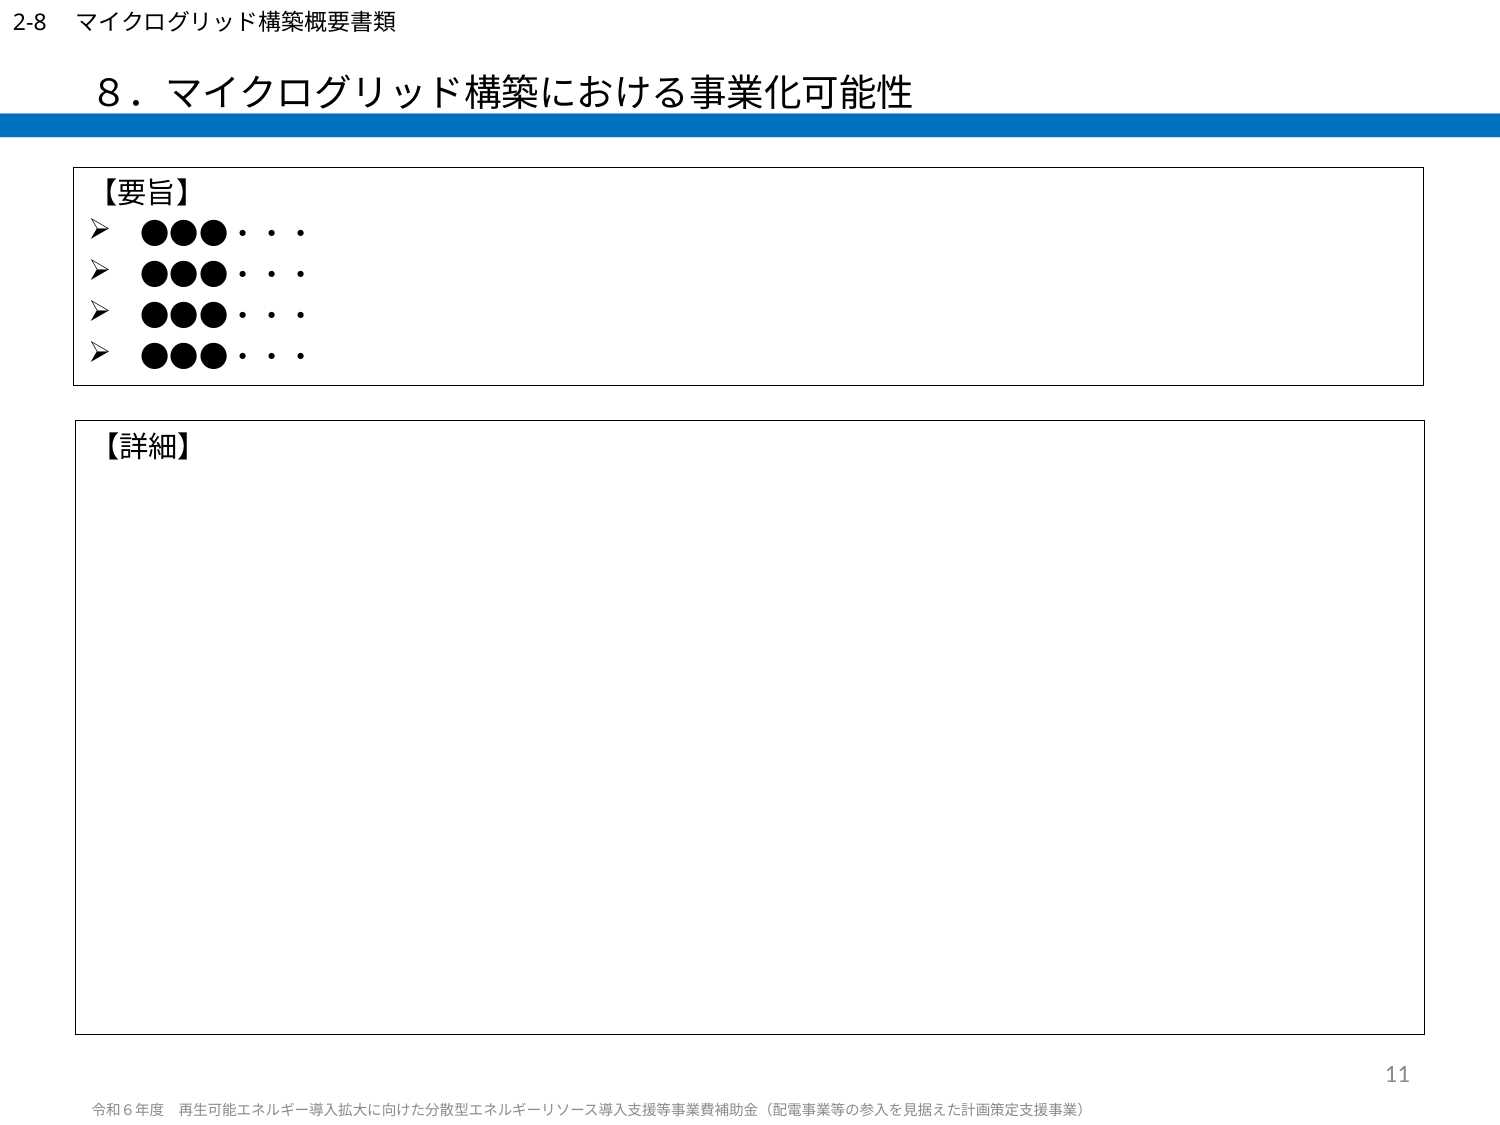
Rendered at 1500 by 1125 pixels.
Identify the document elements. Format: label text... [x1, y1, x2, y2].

title ８．マイクログリッド構築における事業化可能性 [75, 45, 1425, 113]
text_box 2-8 マイクログリッド構築概要書類 [0, 0, 467, 61]
list 【詳細】 [75, 420, 1425, 1035]
text_box [0, 113, 1500, 138]
list 【要旨】 ●●●・・・ ●●●・・・ ●●●・・・ ●●●・・・ [73, 167, 1424, 386]
slide_number 11 [1074, 1042, 1425, 1103]
